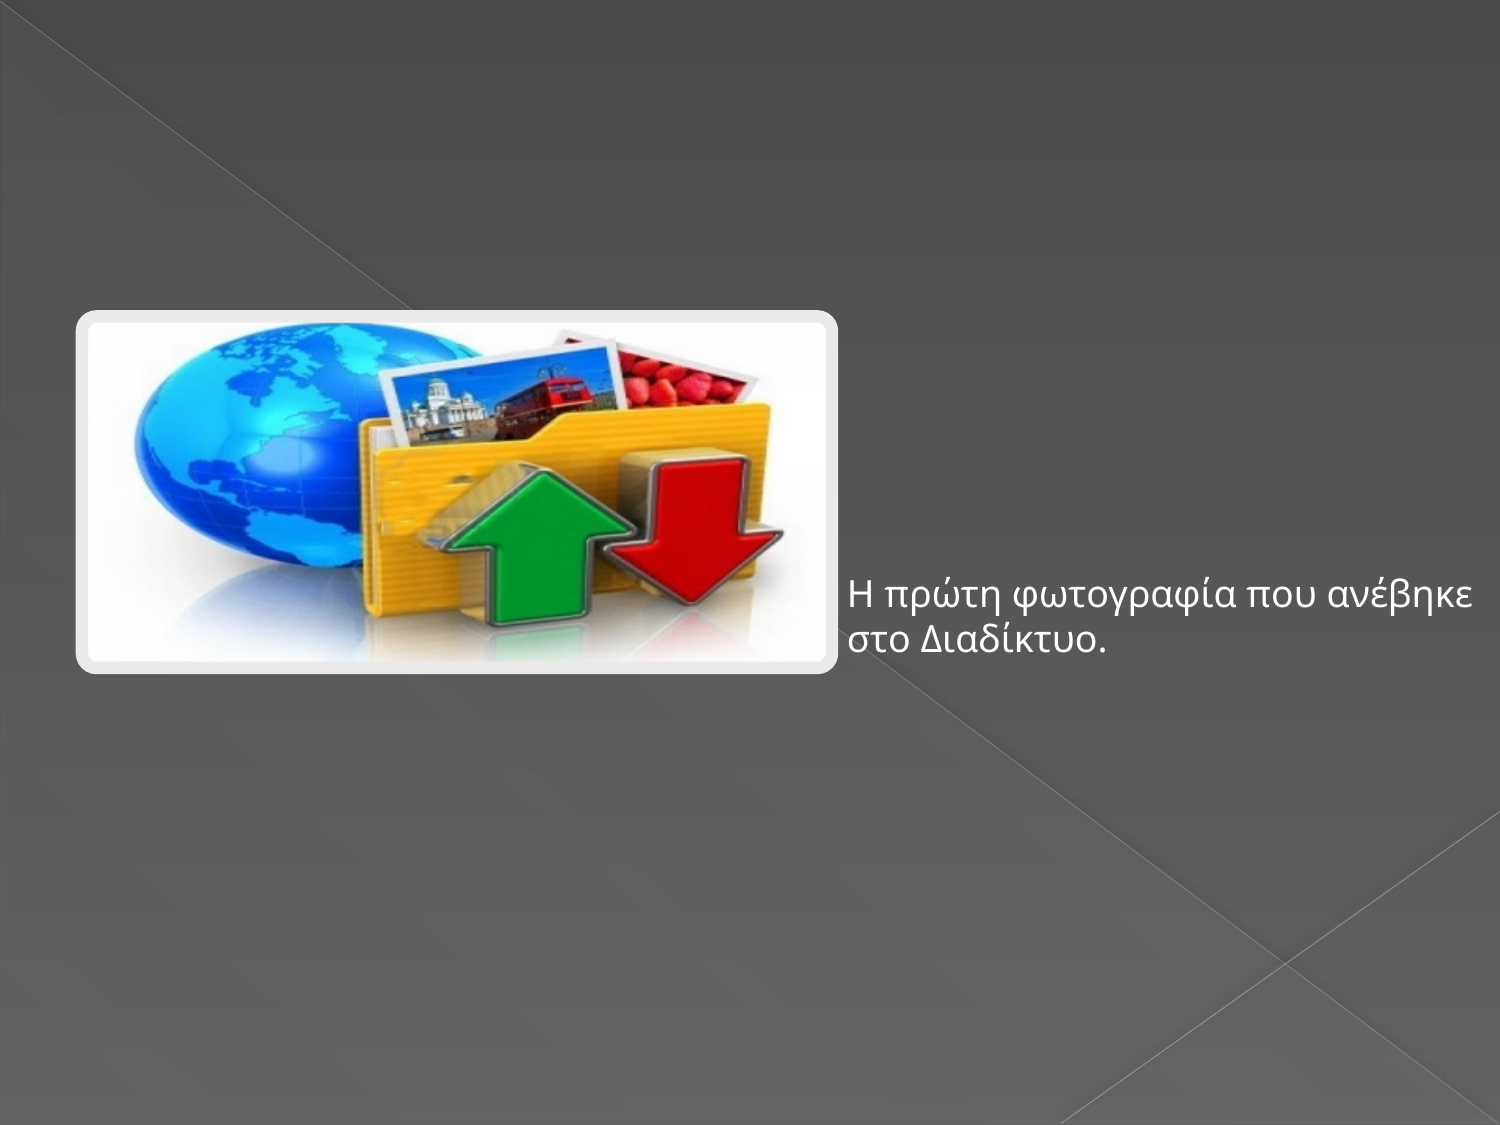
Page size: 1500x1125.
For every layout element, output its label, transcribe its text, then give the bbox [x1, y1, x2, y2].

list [81, 316, 833, 669]
text_box Η πρώτη φωτογραφία που ανέβηκε στο Διαδίκτυο. [833, 562, 1500, 668]
